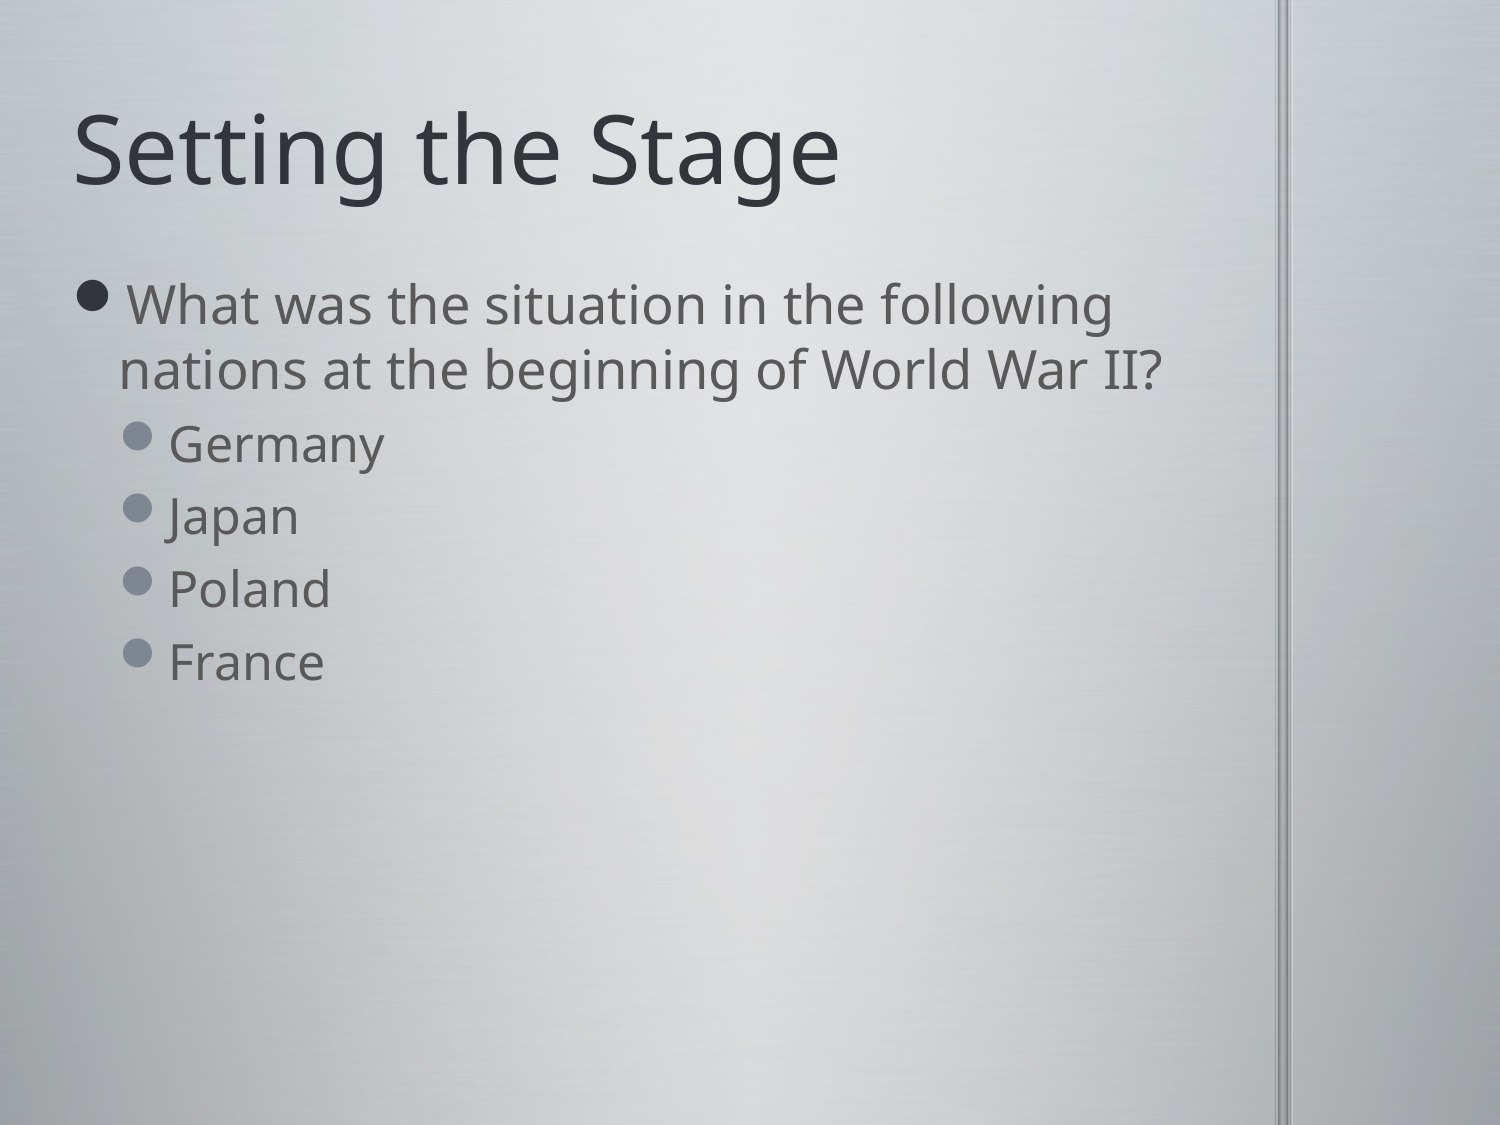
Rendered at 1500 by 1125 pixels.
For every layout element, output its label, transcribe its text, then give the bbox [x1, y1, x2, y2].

picture [0, 0, 1500, 1125]
title Setting the Stage [57, 86, 1220, 207]
list What was the situation in the following nations at the beginning of World War II? Germany Japan Poland France [57, 262, 1220, 1005]
